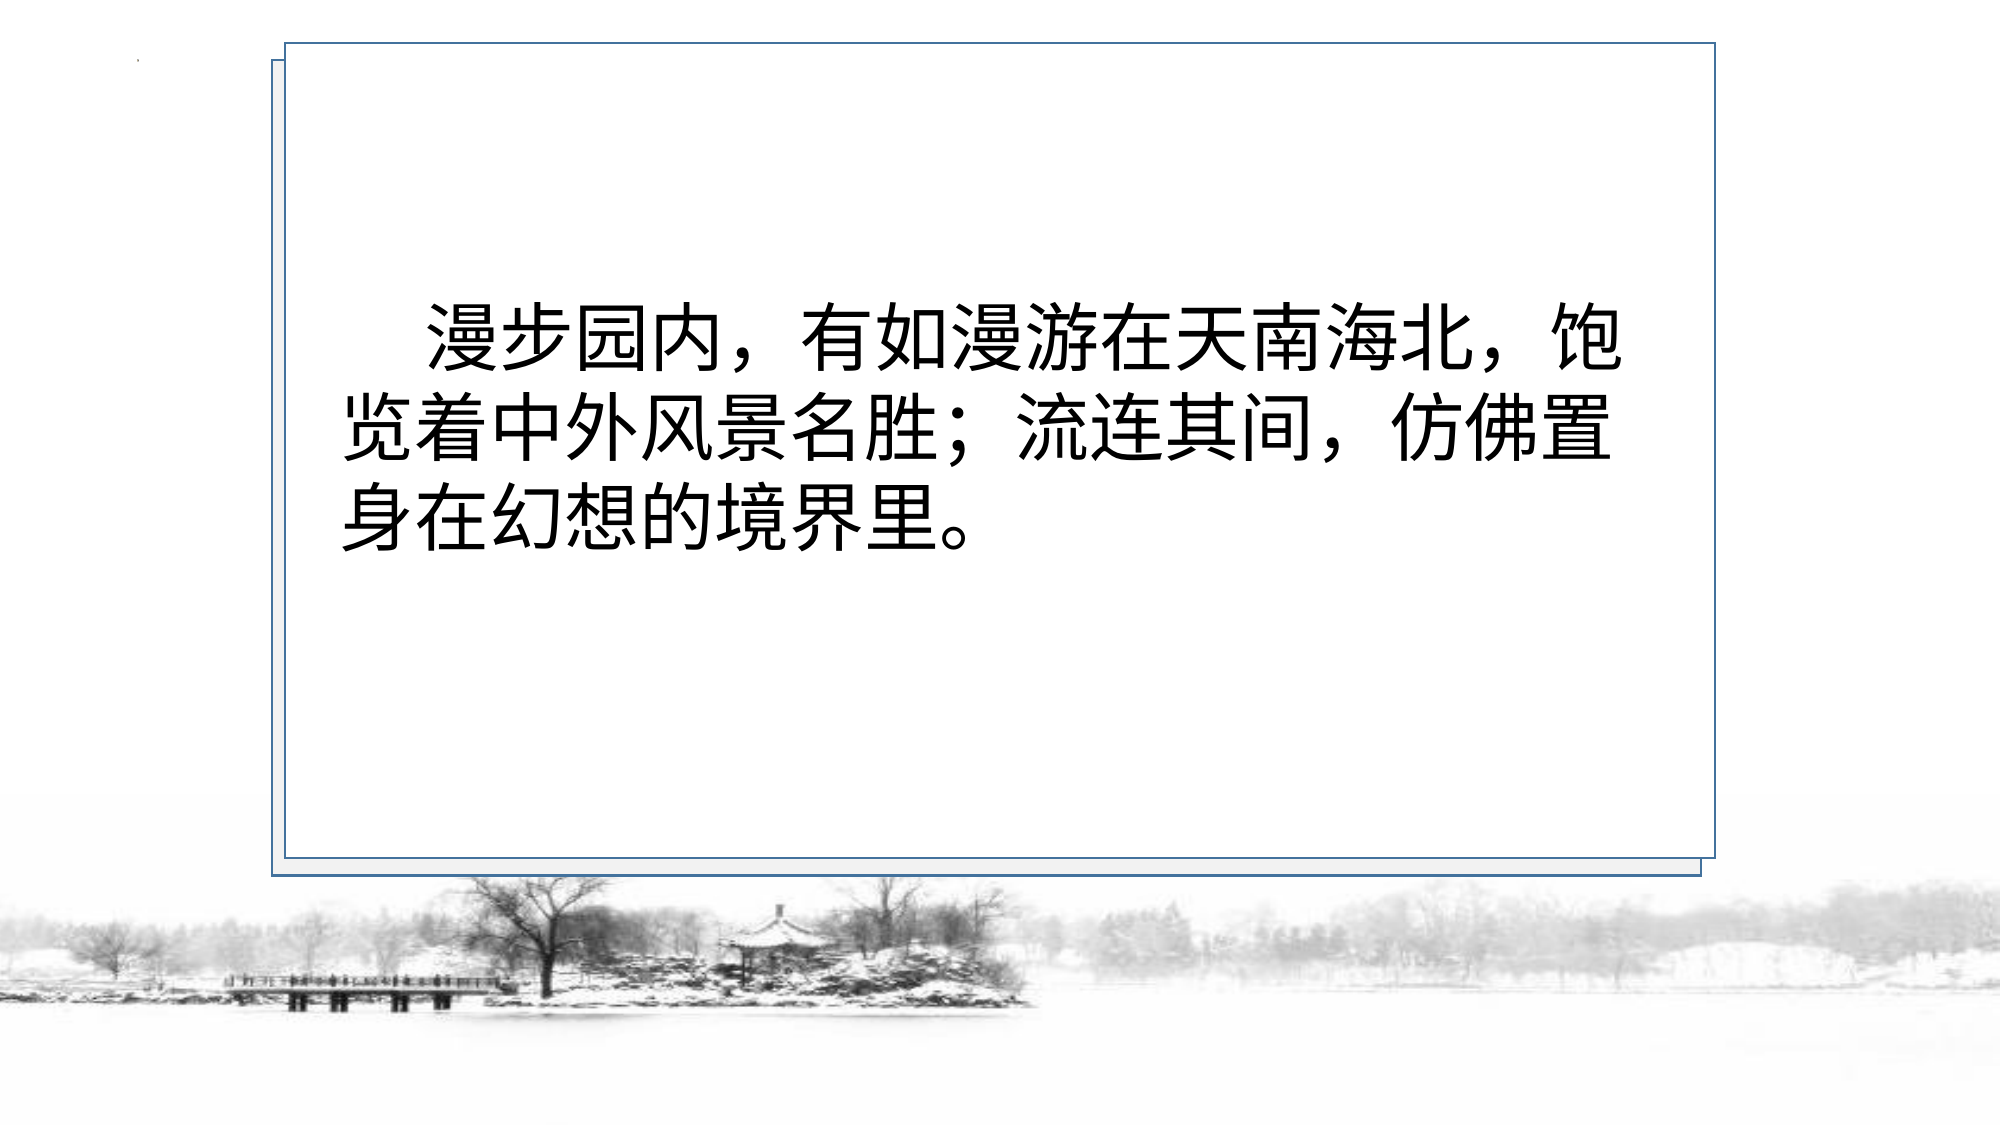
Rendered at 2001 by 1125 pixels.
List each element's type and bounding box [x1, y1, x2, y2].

picture [0, 794, 2000, 1125]
text_box [272, 43, 1715, 876]
